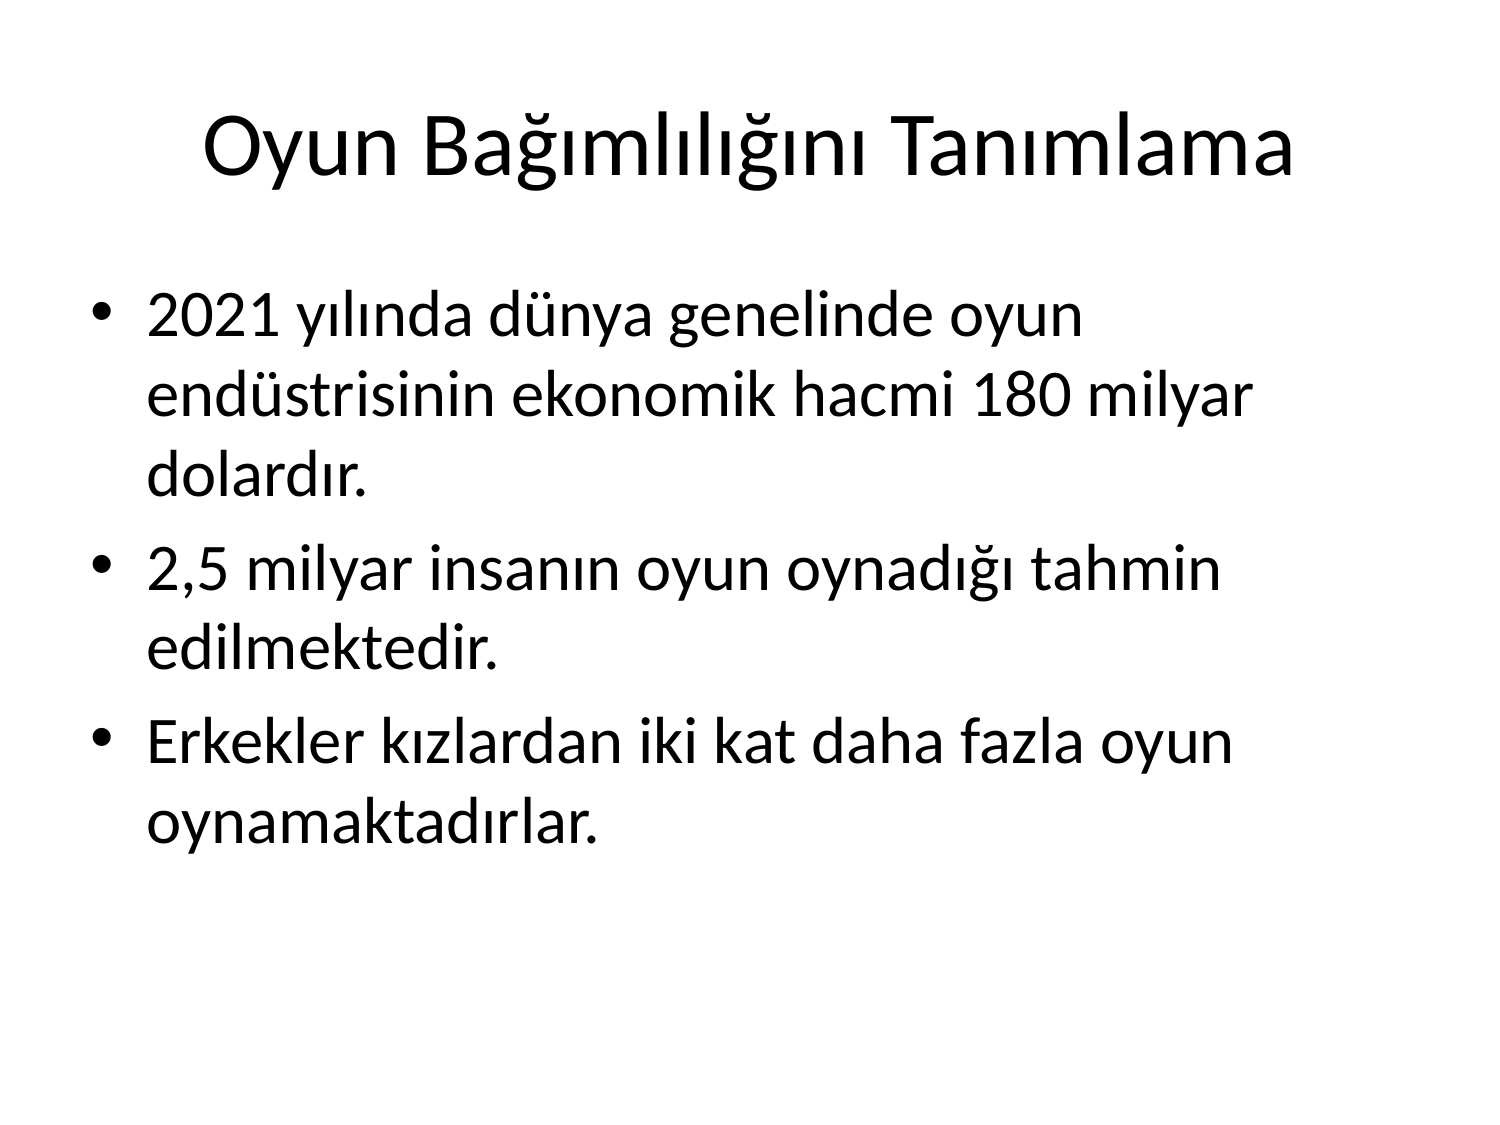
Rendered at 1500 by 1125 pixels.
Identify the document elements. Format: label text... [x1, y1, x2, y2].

title Oyun Bağımlılığını Tanımlama [75, 45, 1425, 233]
list 2021 yılında dünya genelinde oyun endüstrisinin ekonomik hacmi 180 milyar dolardır. 2,5 milyar insanın oyun oynadığı tahmin edilmektedir. Erkekler kızlardan iki kat daha fazla oyun oynamaktadırlar. [75, 262, 1425, 1005]
